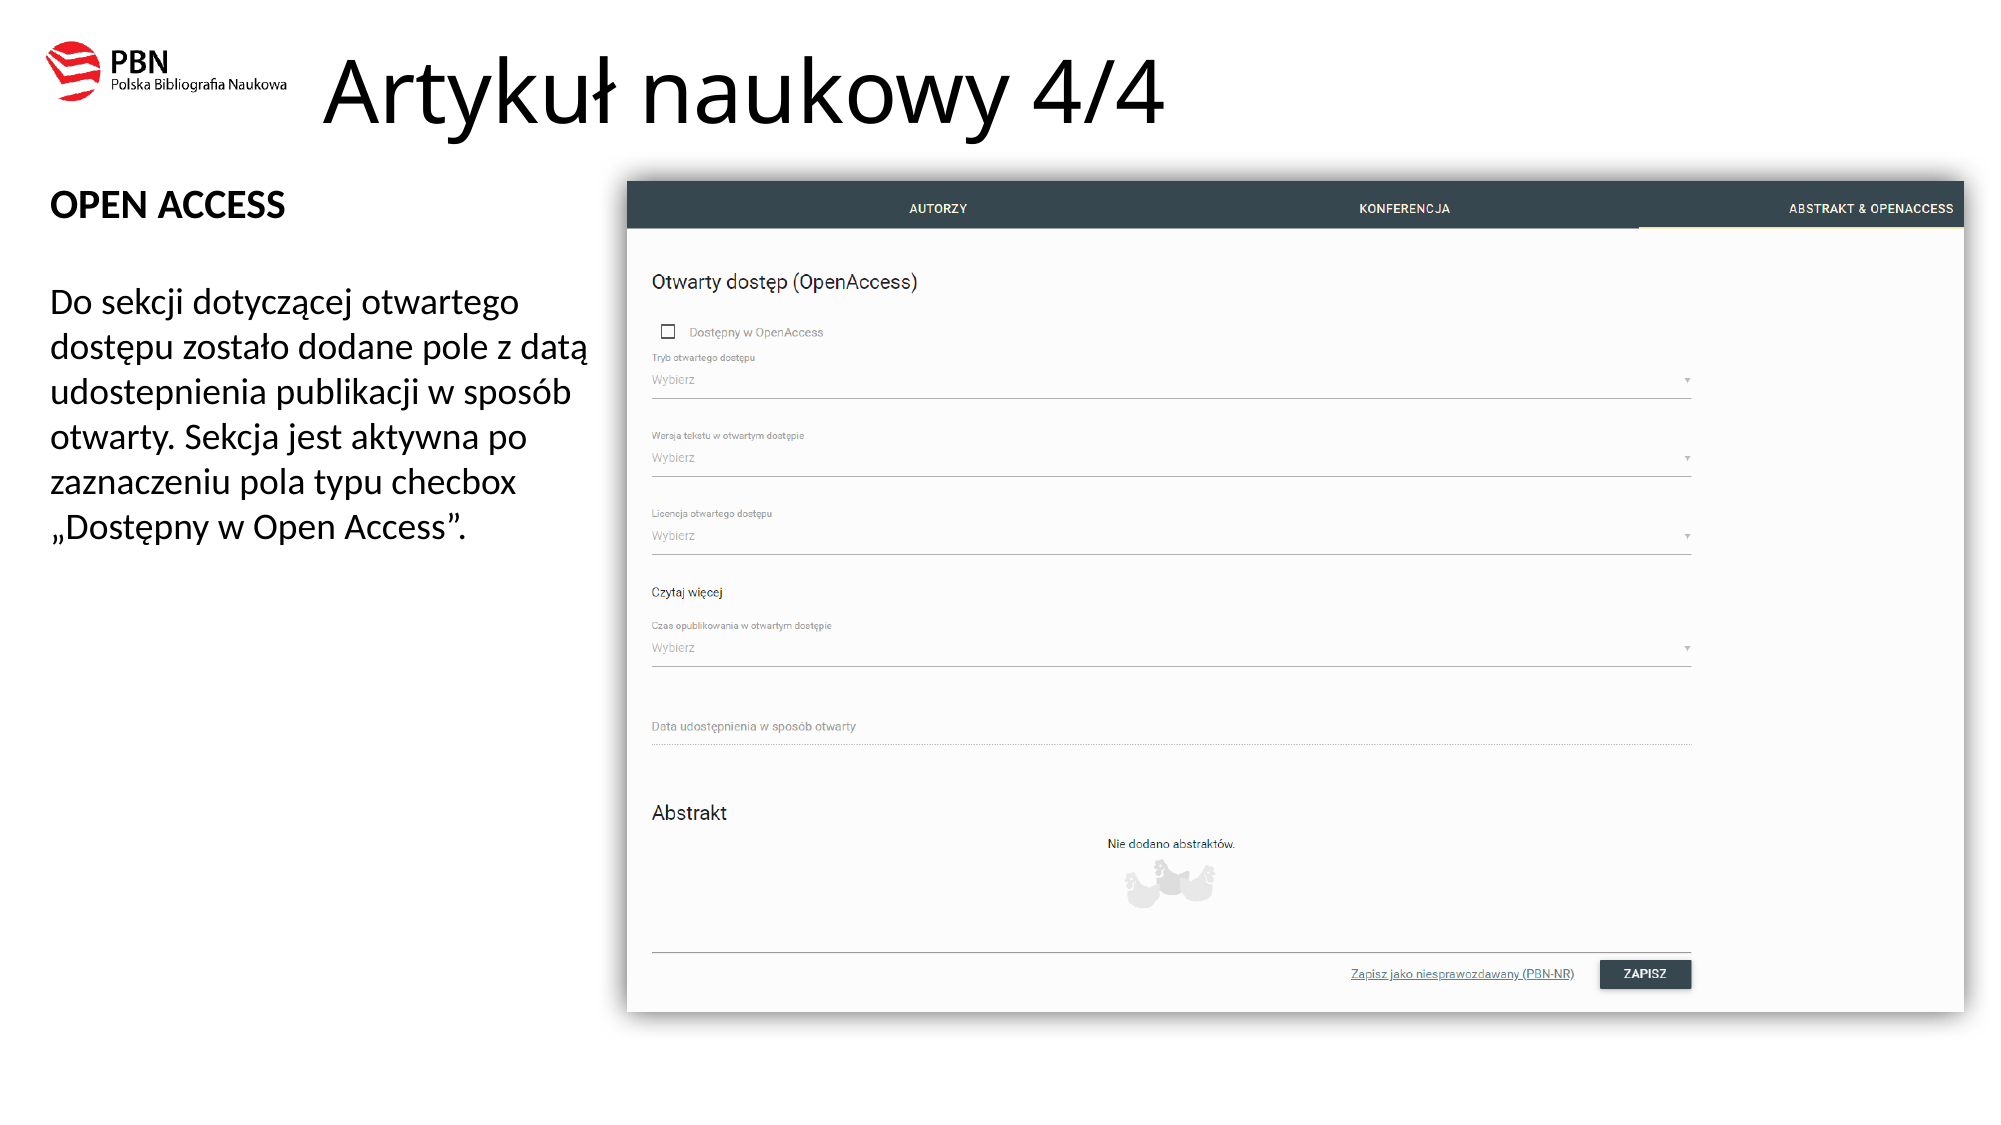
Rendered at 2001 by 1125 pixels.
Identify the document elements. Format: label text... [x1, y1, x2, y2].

text_box Artykuł naukowy 4/4 [308, 39, 2000, 257]
picture [627, 181, 1964, 1012]
picture [44, 39, 289, 105]
text_box OPEN ACCESS Do sekcji dotyczącej otwartego dostępu zostało dodane pole z datą udostepnienia publikacji w sposób otwarty. Sekcja jest aktywna po zaznaczeniu pola typu checbox „Dostępny w Open Access”. [35, 169, 604, 856]
